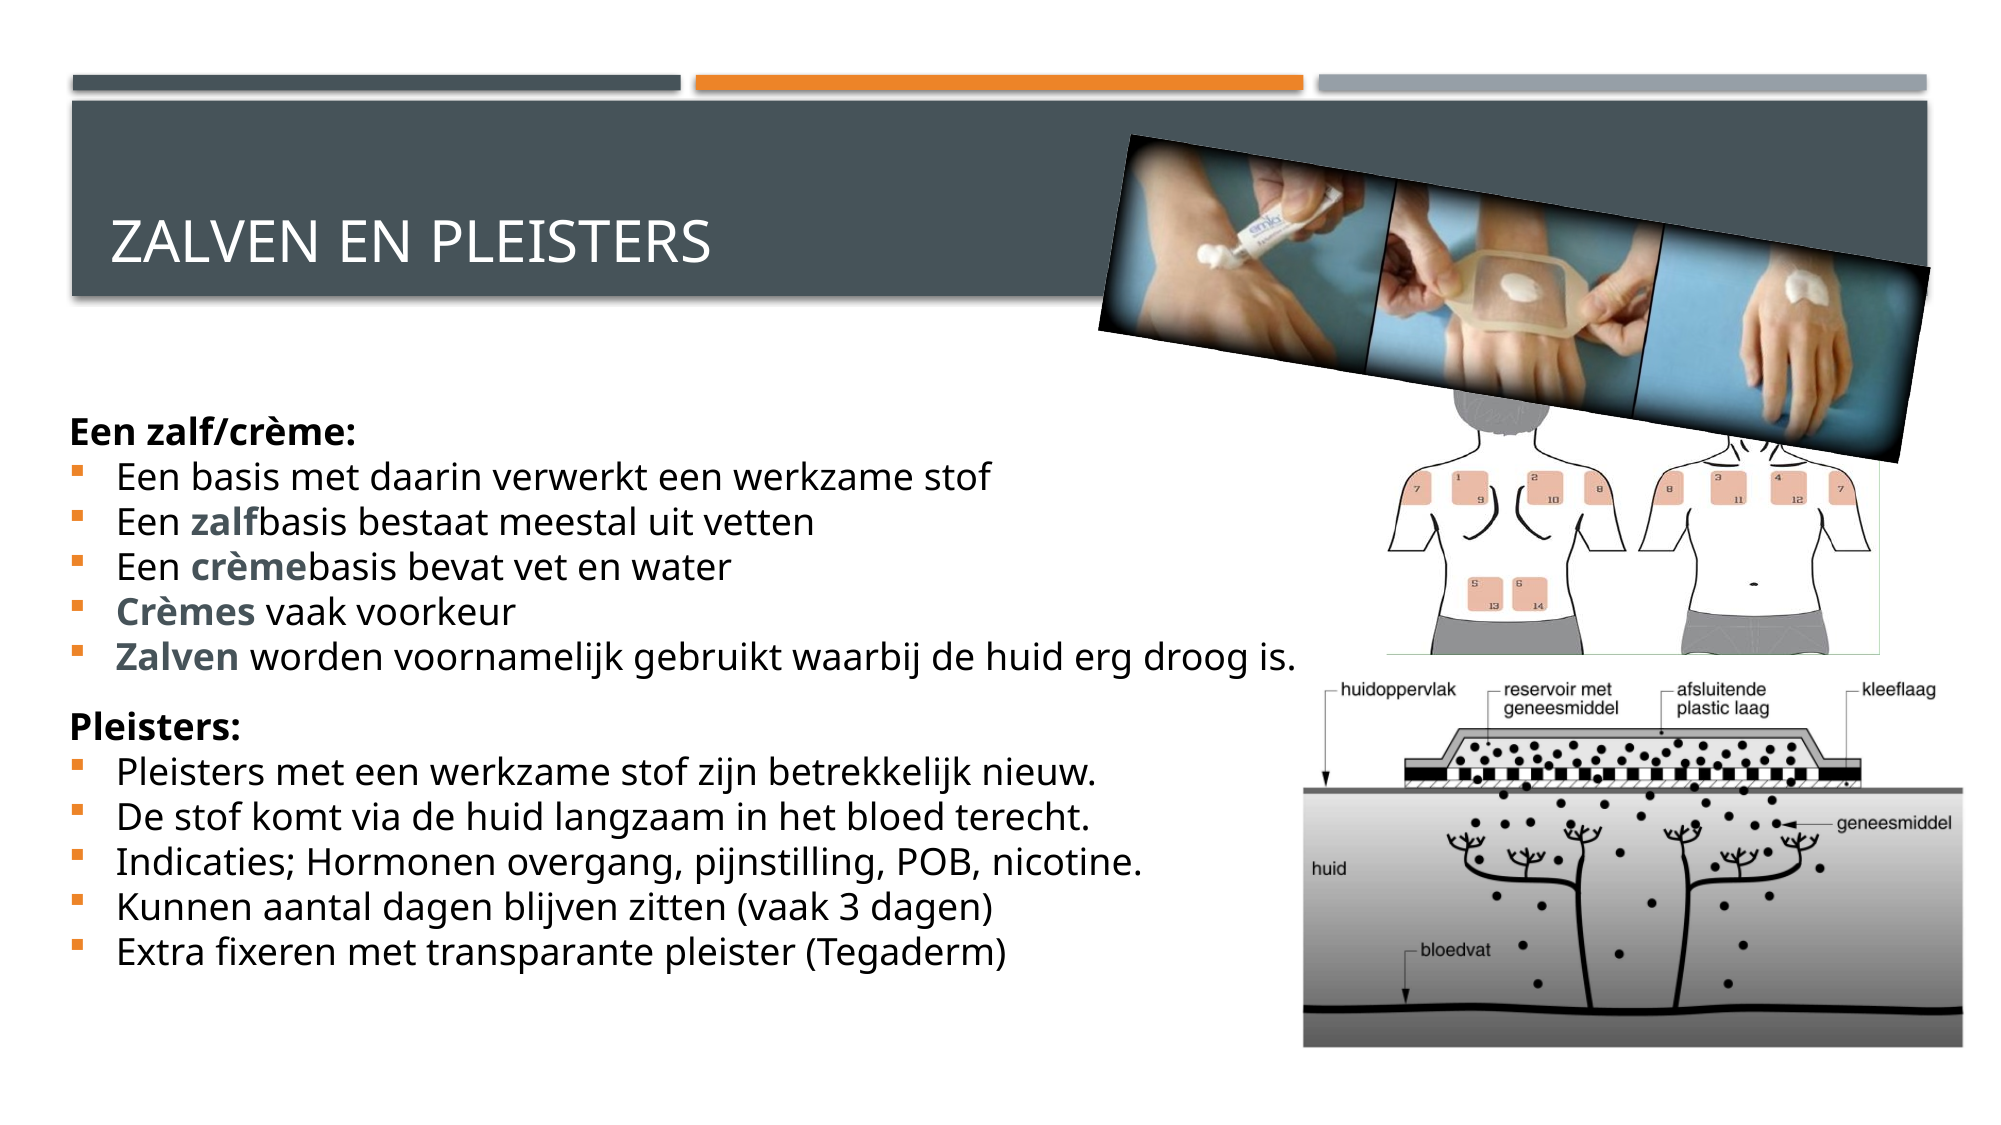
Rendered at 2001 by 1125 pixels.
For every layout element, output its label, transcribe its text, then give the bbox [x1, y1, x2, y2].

title Zalven en pleisters [95, 115, 1905, 282]
text_box Een zalf/crème: Een basis met daarin verwerkt een werkzame stof Een zalfbasis bestaat meestal uit vetten Een crèmebasis bevat vet en water Crèmes vaak voorkeur Zalven worden voornamelijk gebruikt waarbij de huid erg droog is. [54, 400, 1483, 686]
text_box Pleisters: Pleisters met een werkzame stof zijn betrekkelijk nieuw. De stof komt via de huid langzaam in het bloed terecht. Indicaties; Hormonen overgang, pijnstilling, POB, nicotine. Kunnen aantal dagen blijven zitten (vaak 3 dagen) Extra fixeren met transparante pleister (Tegaderm) [54, 695, 1289, 980]
picture [1099, 135, 1930, 463]
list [1386, 408, 1881, 656]
picture [1295, 677, 1972, 1058]
